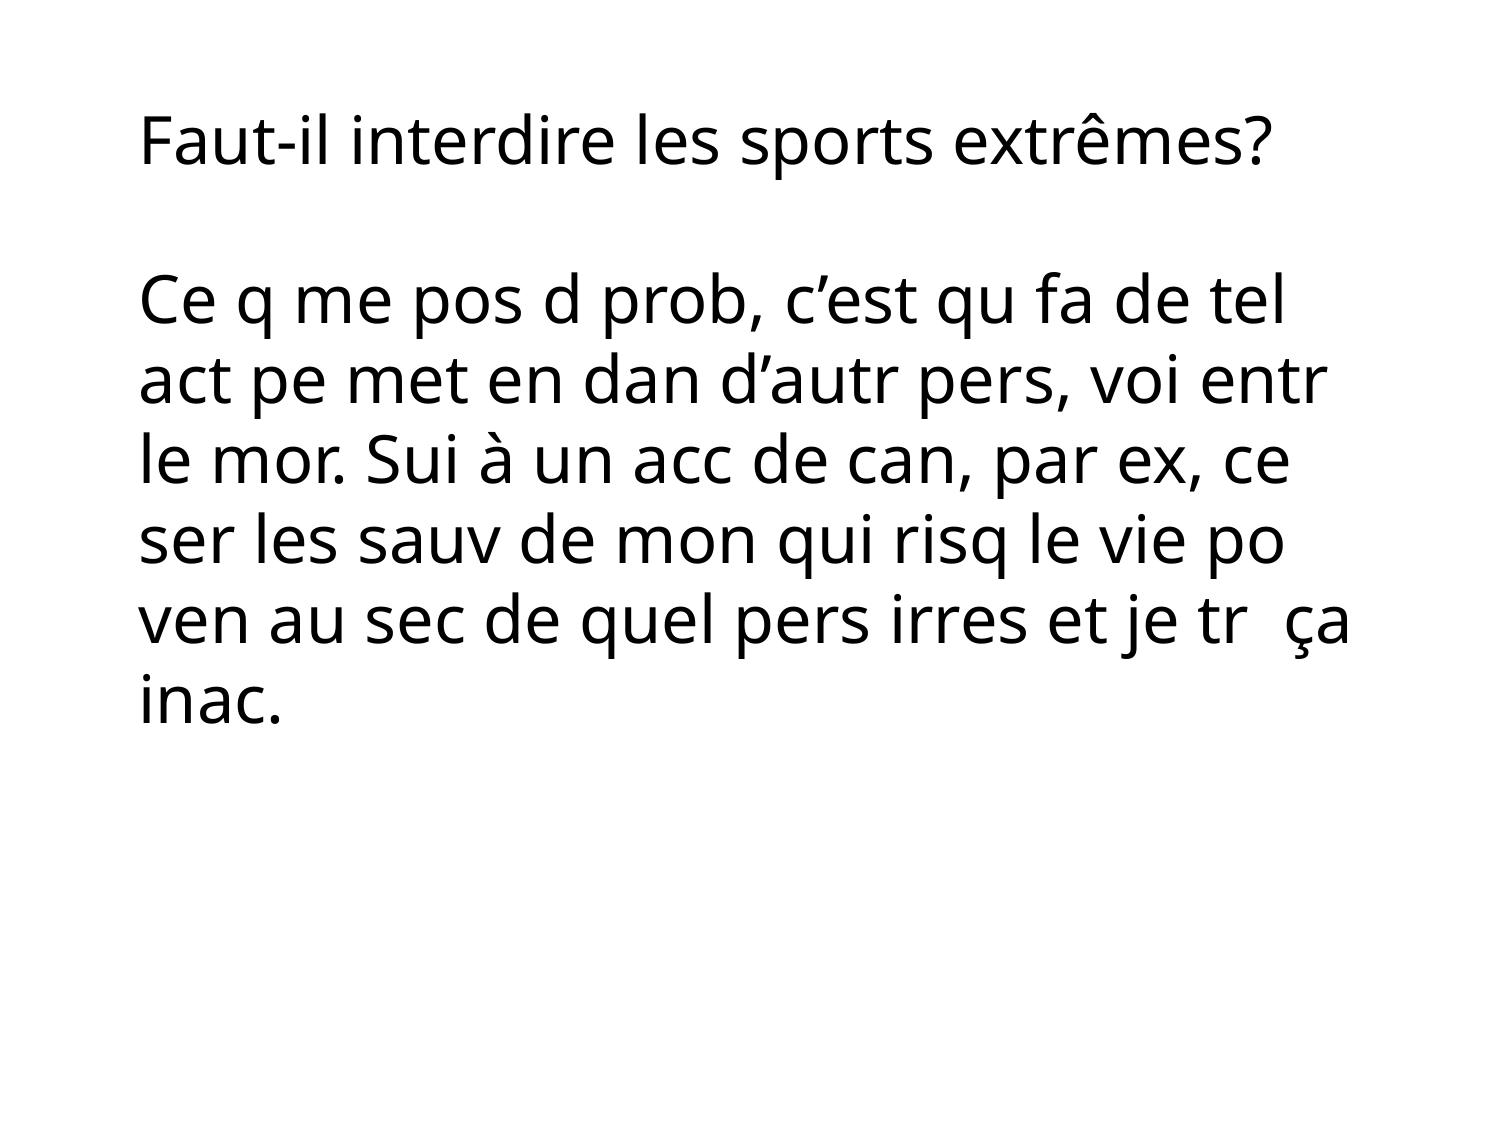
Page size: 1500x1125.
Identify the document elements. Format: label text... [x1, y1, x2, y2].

text_box Faut-il interdire les sports extrêmes? Ce q me pos d prob, c’est qu fa de tel act pe met en dan d’autr pers, voi entr le mor. Sui à un acc de can, par ex, ce ser les sauv de mon qui risq le vie po ven au sec de quel pers irres et je tr ça inac. [123, 90, 1376, 745]
